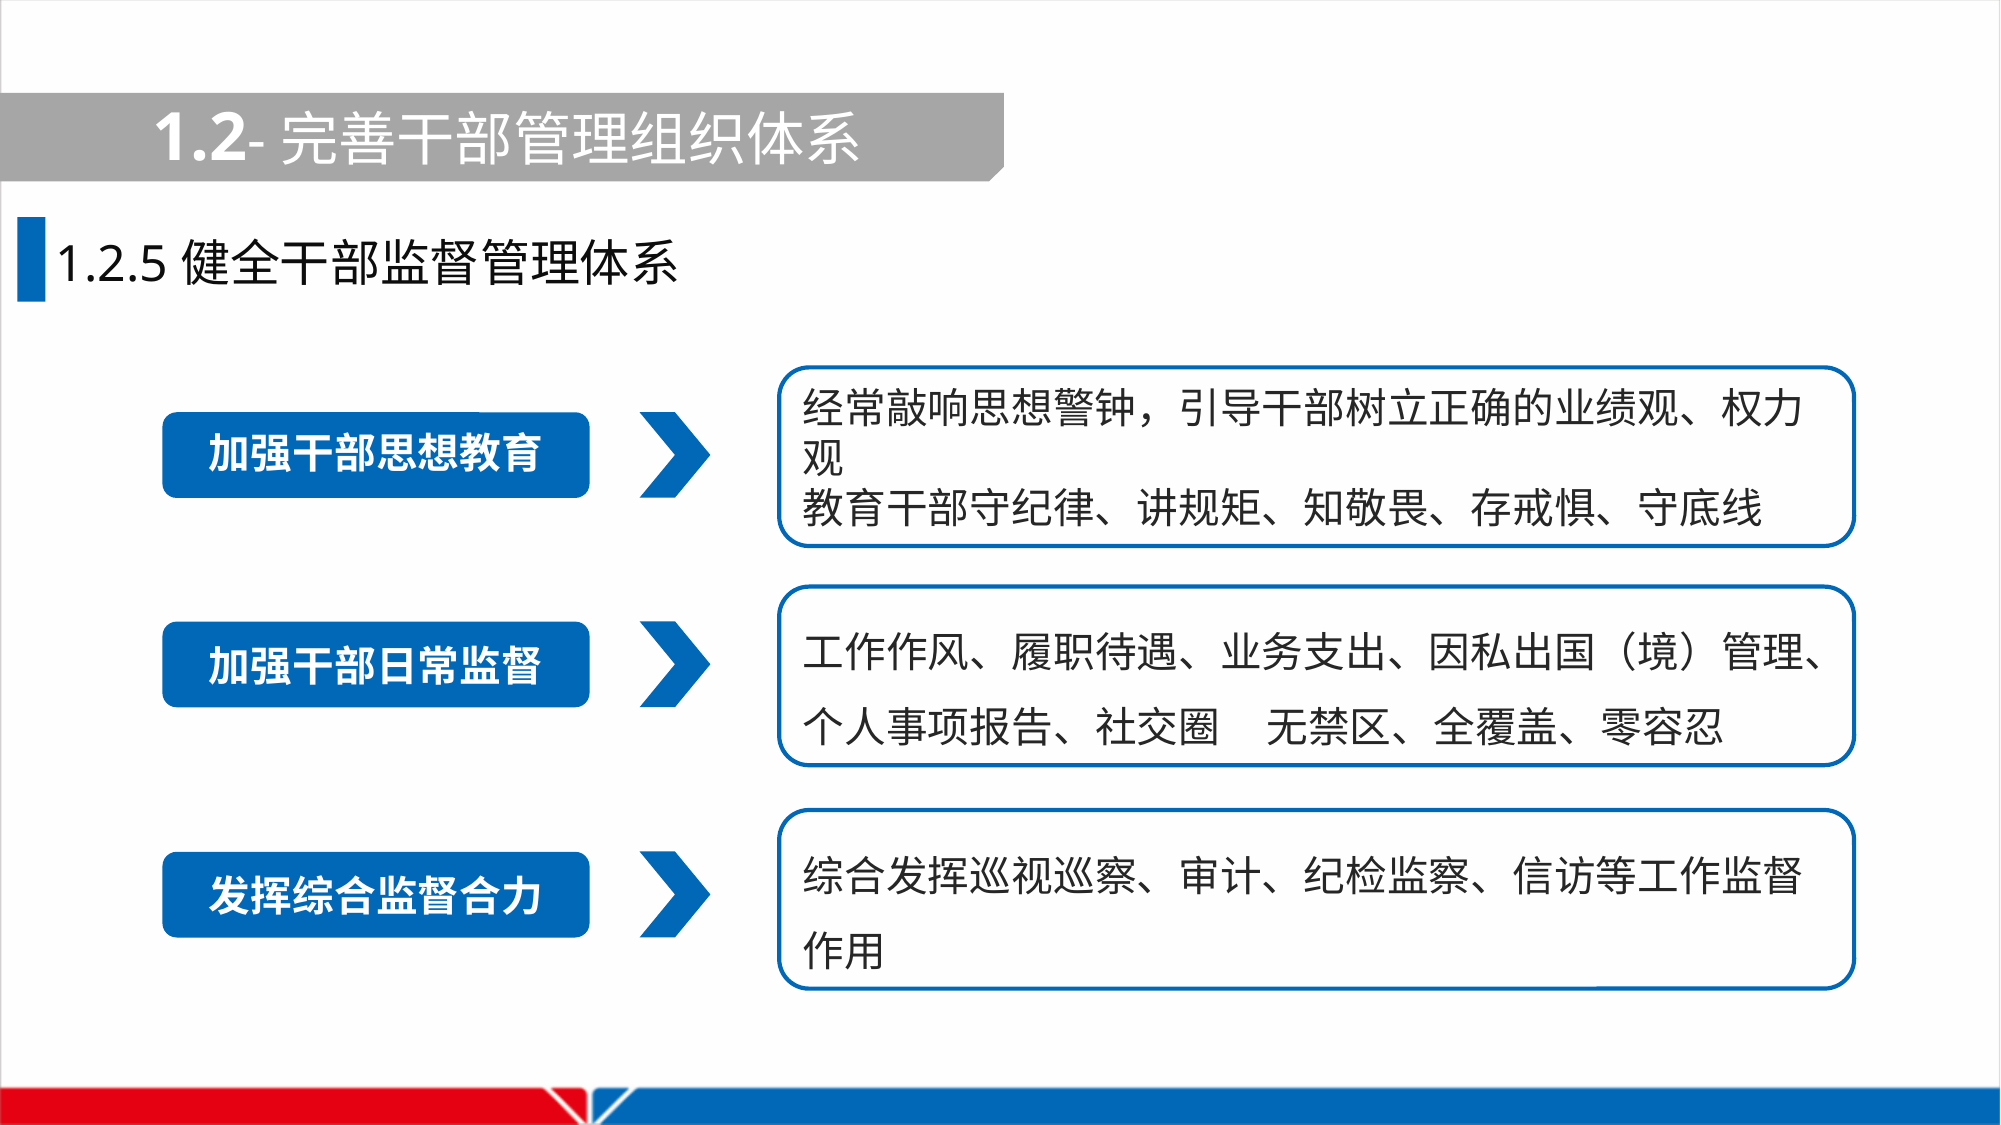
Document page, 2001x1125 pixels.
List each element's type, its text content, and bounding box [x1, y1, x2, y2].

text_box [639, 851, 711, 938]
text_box 经常敲响思想警钟，引导干部树立正确的业绩观、权力观 教育干部守纪律、讲规矩、知敬畏、存戒惧、守底线 [779, 367, 1855, 547]
picture [0, 0, 2001, 1125]
text_box [639, 412, 711, 498]
text_box 加强干部思想教育 [162, 412, 590, 498]
text_box 工作作风、履职待遇、业务支出、因私出国（境）管理、个人事项报告、社交圈 无禁区、全覆盖、零容忍 [779, 586, 1855, 766]
text_box 综合发挥巡视巡察、审计、纪检监察、信访等工作监督作用 [779, 810, 1855, 989]
text_box [639, 621, 711, 708]
text_box 加强干部日常监督 [162, 621, 590, 708]
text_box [17, 259, 896, 321]
text_box 发挥综合监督合力 [162, 851, 590, 938]
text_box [0, 29, 2000, 248]
